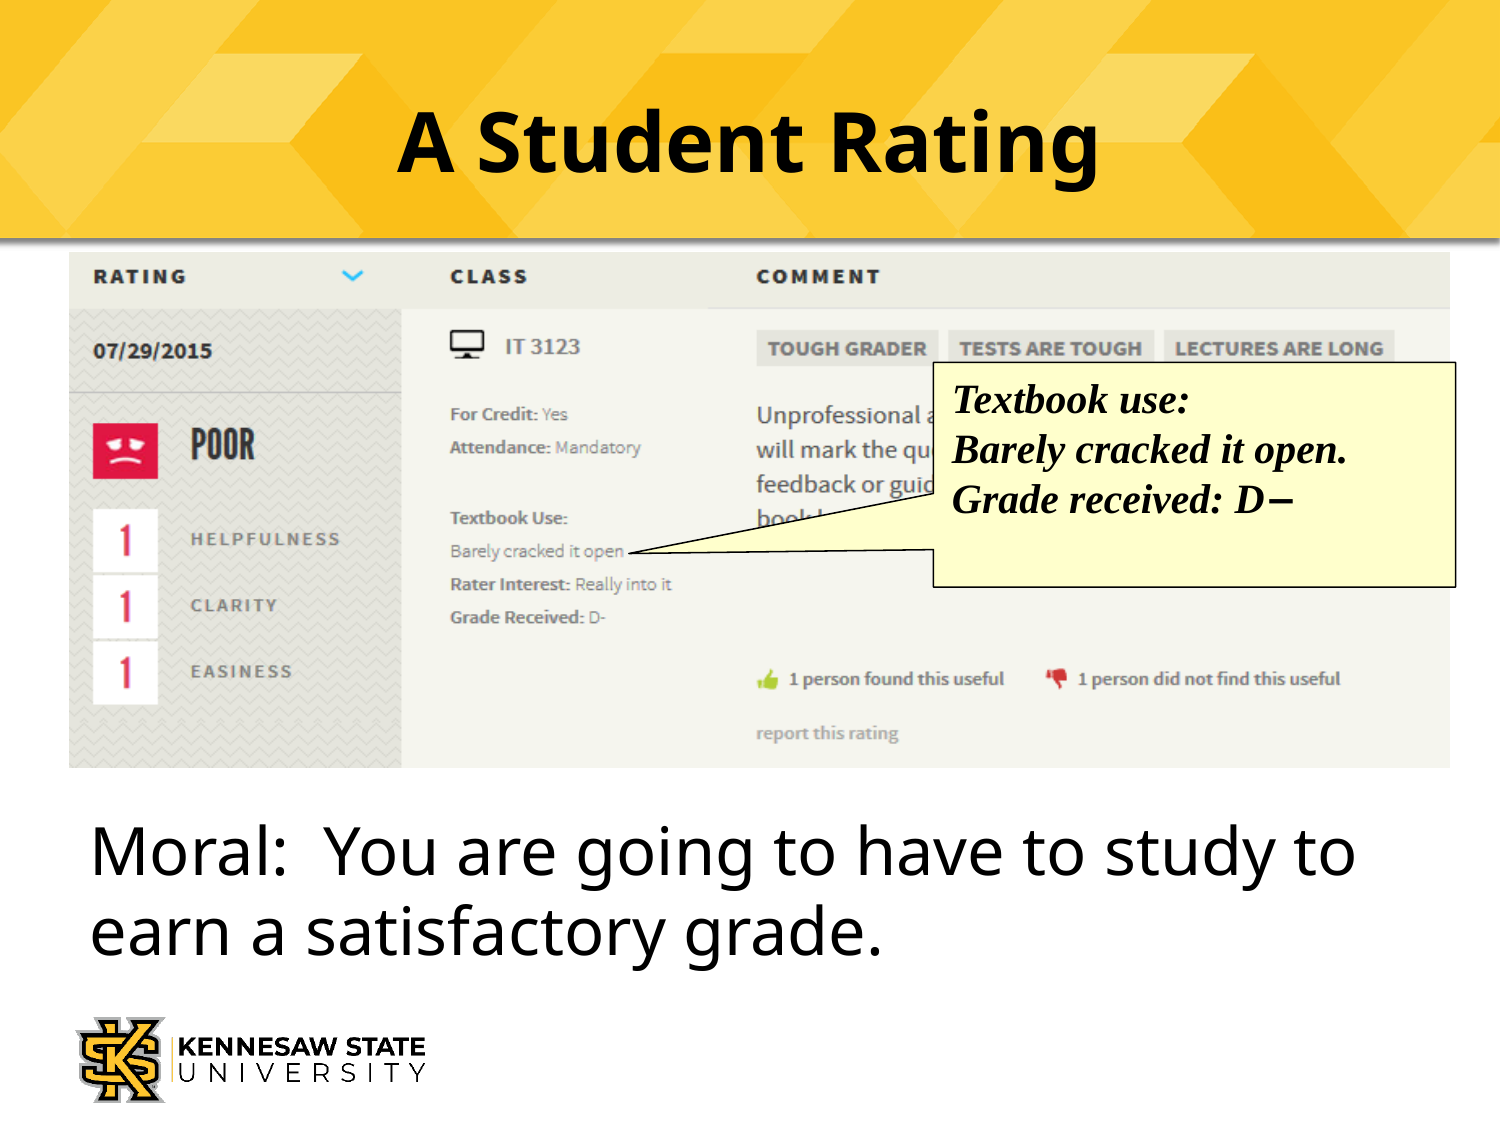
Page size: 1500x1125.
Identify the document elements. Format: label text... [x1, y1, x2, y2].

title A Student Rating [75, 45, 1425, 233]
picture [75, 1017, 425, 1103]
picture [0, 0, 1500, 251]
picture [69, 252, 1450, 768]
text_box Moral: You are going to have to study to earn a satisfactory grade. [71, 799, 1451, 979]
